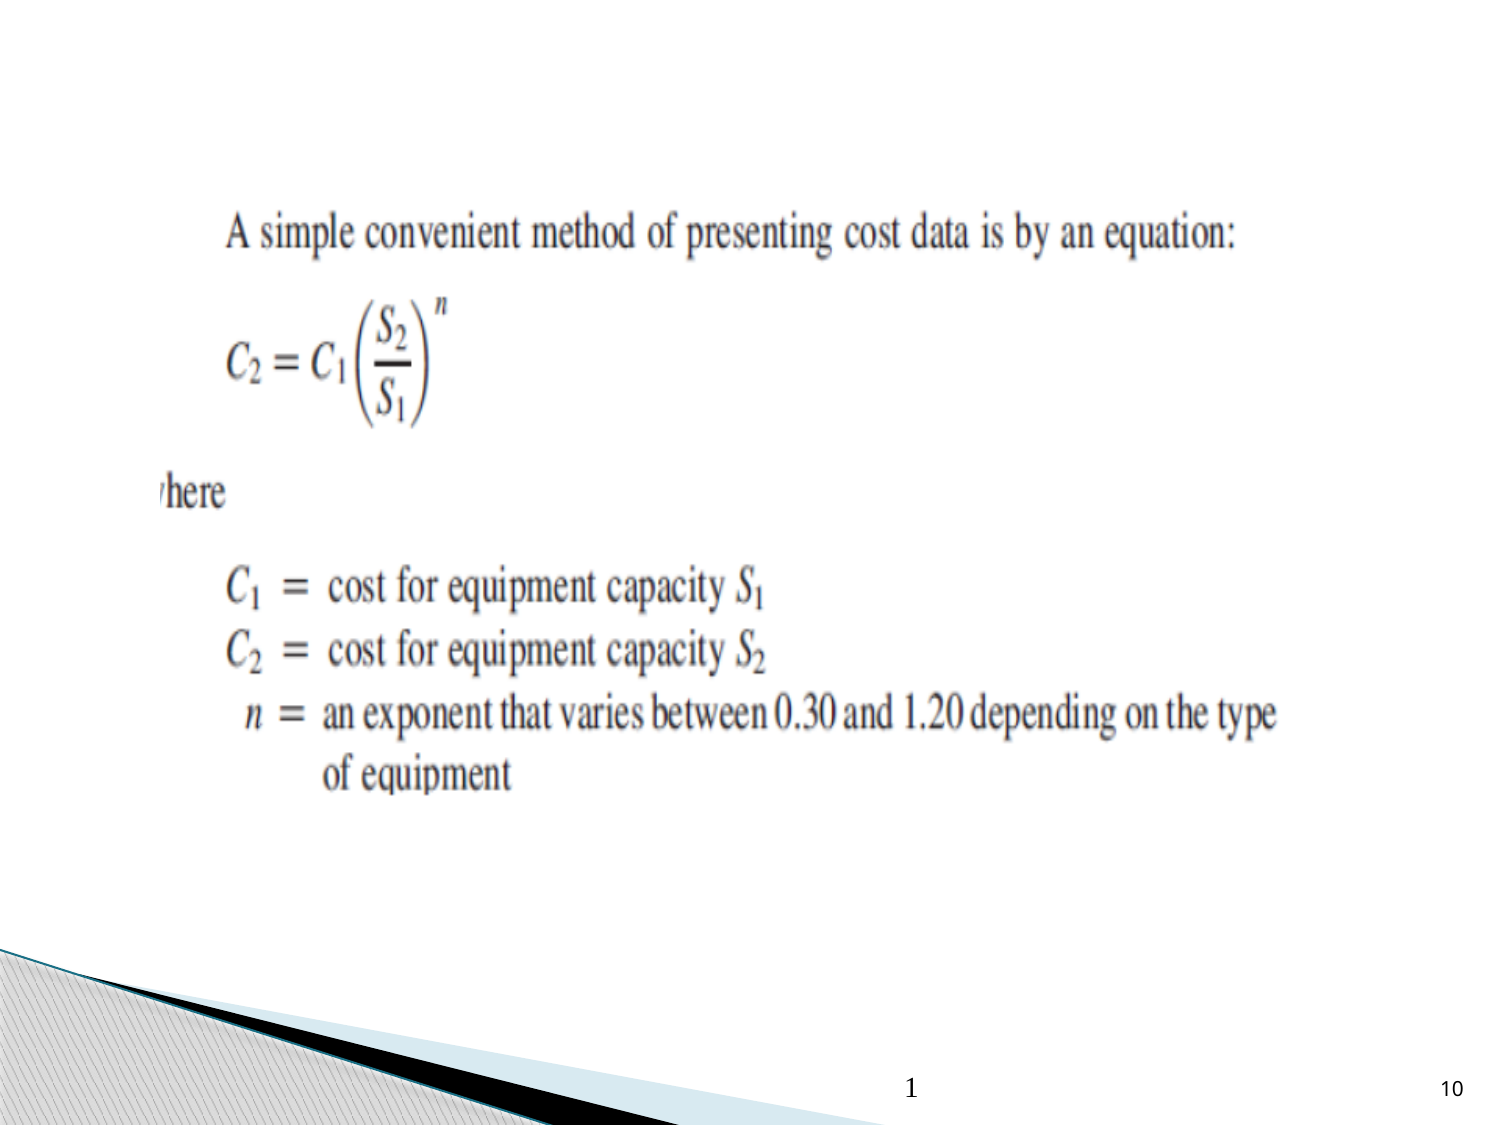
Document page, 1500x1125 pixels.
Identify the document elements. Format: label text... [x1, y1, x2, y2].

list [159, 174, 1340, 818]
footer 1 [718, 1051, 1105, 1112]
slide_number 10 [1418, 1051, 1479, 1112]
